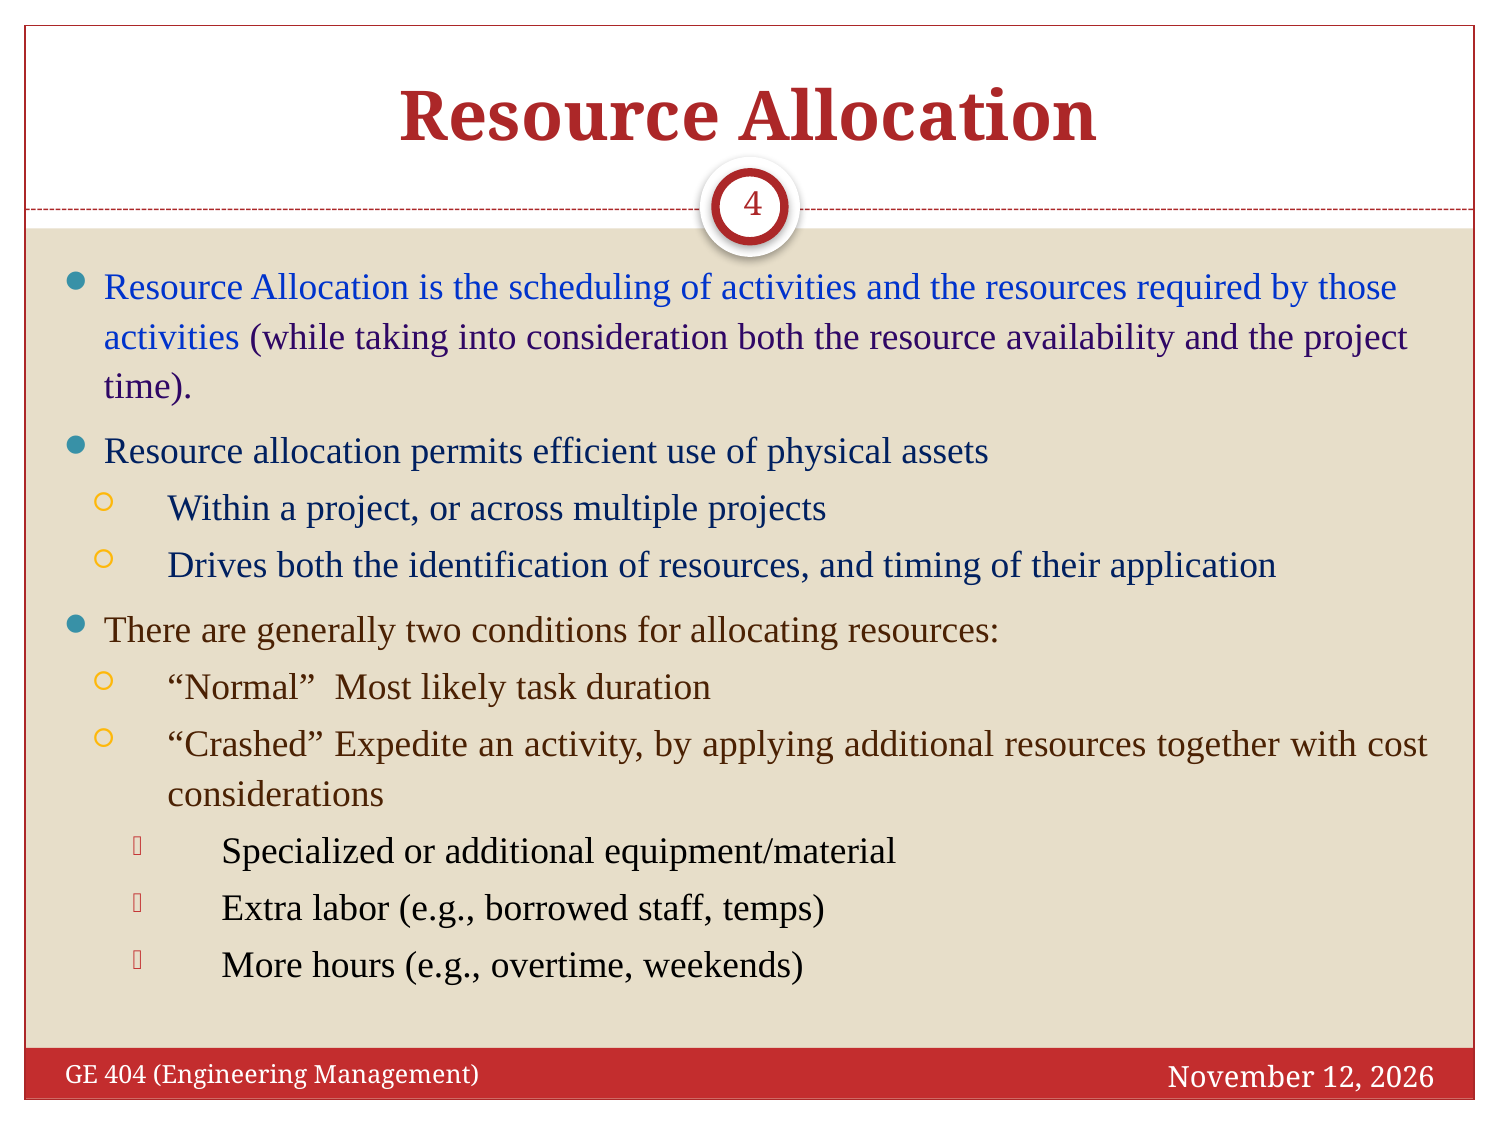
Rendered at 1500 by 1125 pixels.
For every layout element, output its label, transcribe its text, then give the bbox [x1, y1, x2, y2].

footer GE 404 (Engineering Management) [50, 1051, 638, 1112]
slide_number 4 [715, 168, 791, 241]
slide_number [950, 1050, 1450, 1111]
title Resource Allocation [49, 37, 1450, 162]
list Resource Allocation is the scheduling of activities and the resources required by those activities (while taking into consideration both the resource availability and the project time). Resource allocation permits efficient use of physical assets Within a project, or across multiple projects Drives both the identification of resources, and timing of their application There are generally two conditions for allocating resources: “Normal” Most likely task duration “Crashed” Expedite an activity, by applying additional resources together with cost considerations Specialized or additional equipment/material Extra labor (e.g., borrowed staff, temps) More hours (e.g., overtime, weekends) [49, 250, 1445, 1001]
